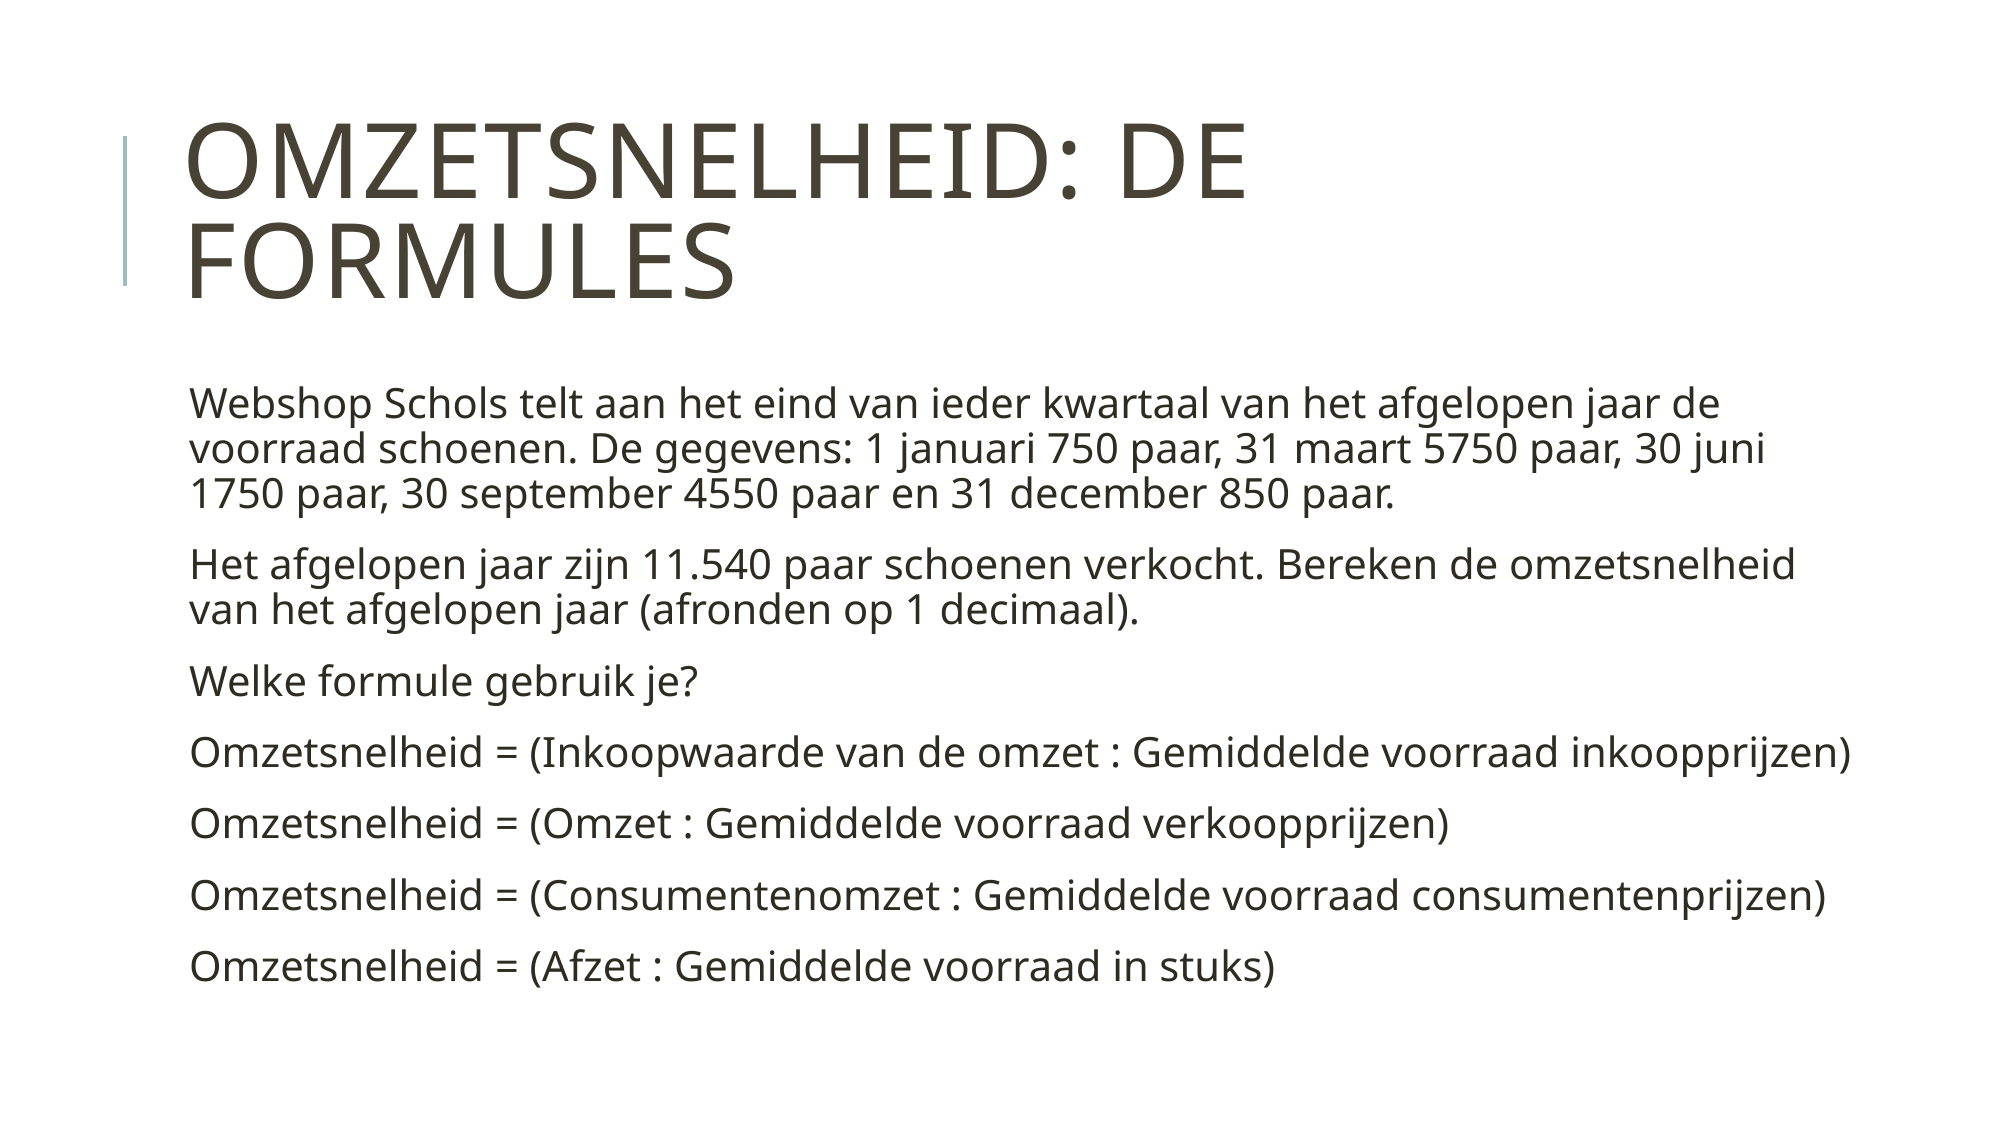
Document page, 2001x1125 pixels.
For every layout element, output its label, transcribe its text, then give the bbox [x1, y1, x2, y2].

list Webshop Schols telt aan het eind van ieder kwartaal van het afgelopen jaar de voorraad schoenen. De gegevens: 1 januari 750 paar, 31 maart 5750 paar, 30 juni 1750 paar, 30 september 4550 paar en 31 december 850 paar. Het afgelopen jaar zijn 11.540 paar schoenen verkocht. Bereken de omzetsnelheid van het afgelopen jaar (afronden op 1 decimaal). Welke formule gebruik je? Omzetsnelheid = (Inkoopwaarde van de omzet : Gemiddelde voorraad inkoopprijzen) Omzetsnelheid = (Omzet : Gemiddelde voorraad verkoopprijzen) Omzetsnelheid = (Consumentenomzet : Gemiddelde voorraad consumentenprijzen) Omzetsnelheid = (Afzet : Gemiddelde voorraad in stuks) [168, 375, 1879, 1035]
title Omzetsnelheid: de formules [168, 96, 1763, 342]
